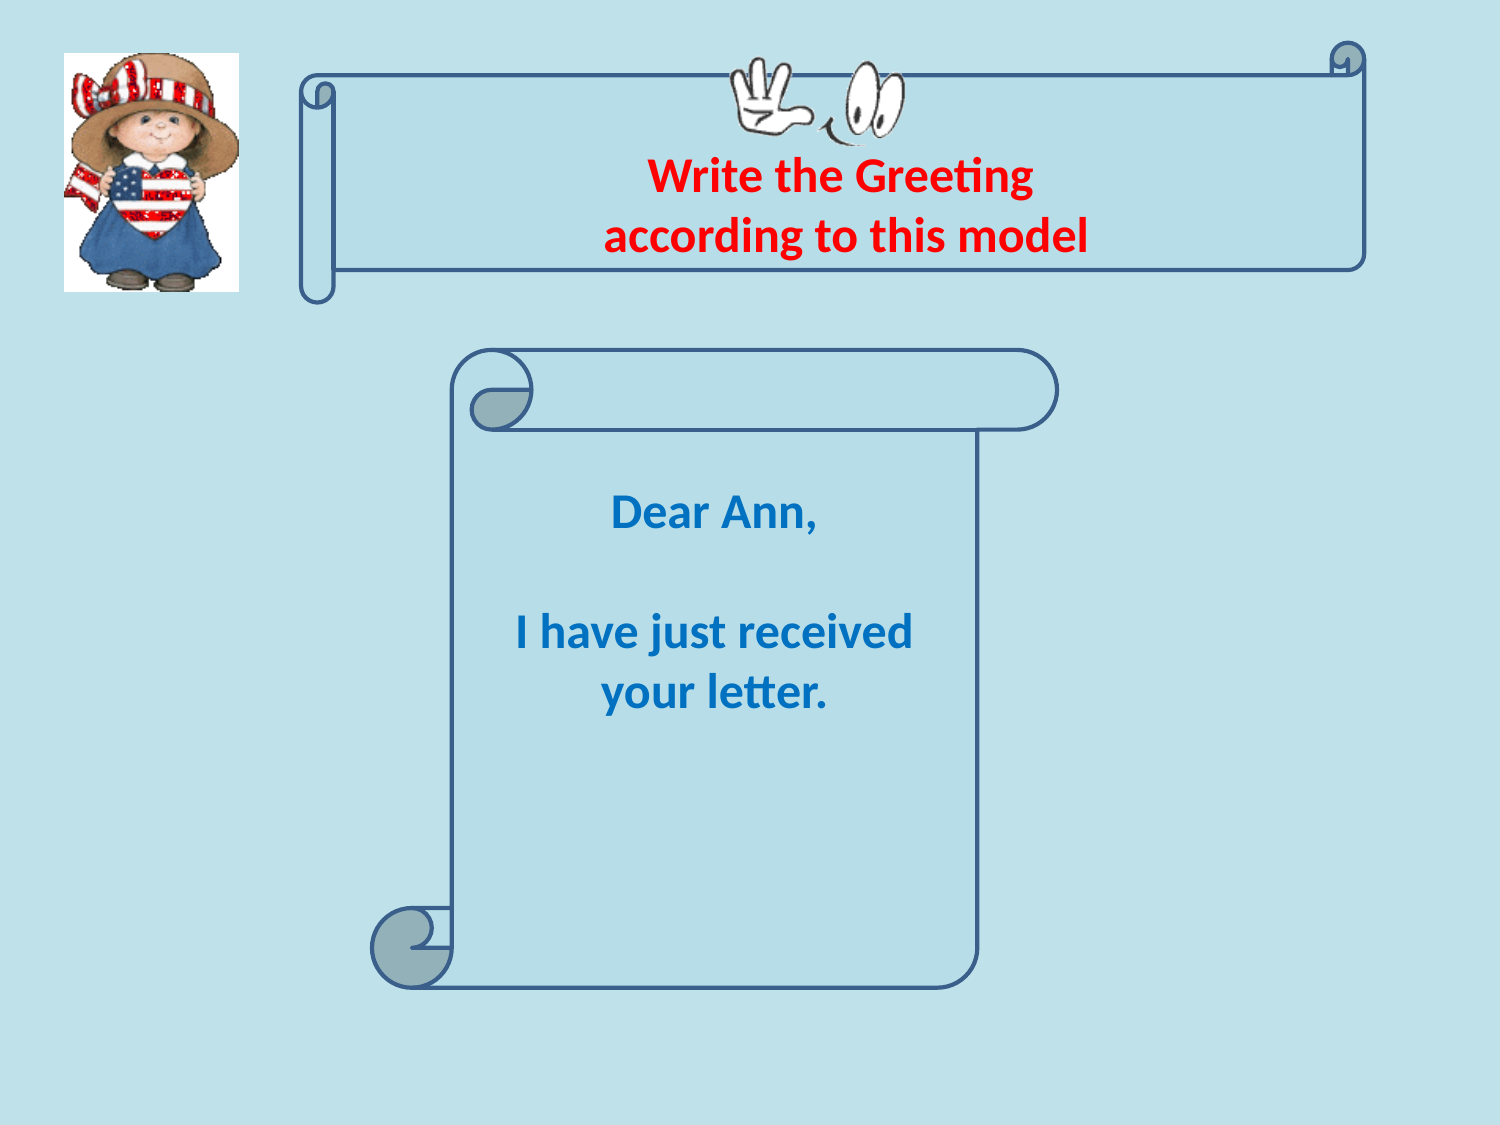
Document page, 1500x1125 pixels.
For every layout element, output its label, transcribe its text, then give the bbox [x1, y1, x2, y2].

text_box Write the Greeting according to this model [298, 40, 1367, 305]
picture [714, 53, 911, 164]
text_box Dear Ann, I have just received your letter. [369, 347, 1060, 990]
picture [64, 53, 239, 292]
